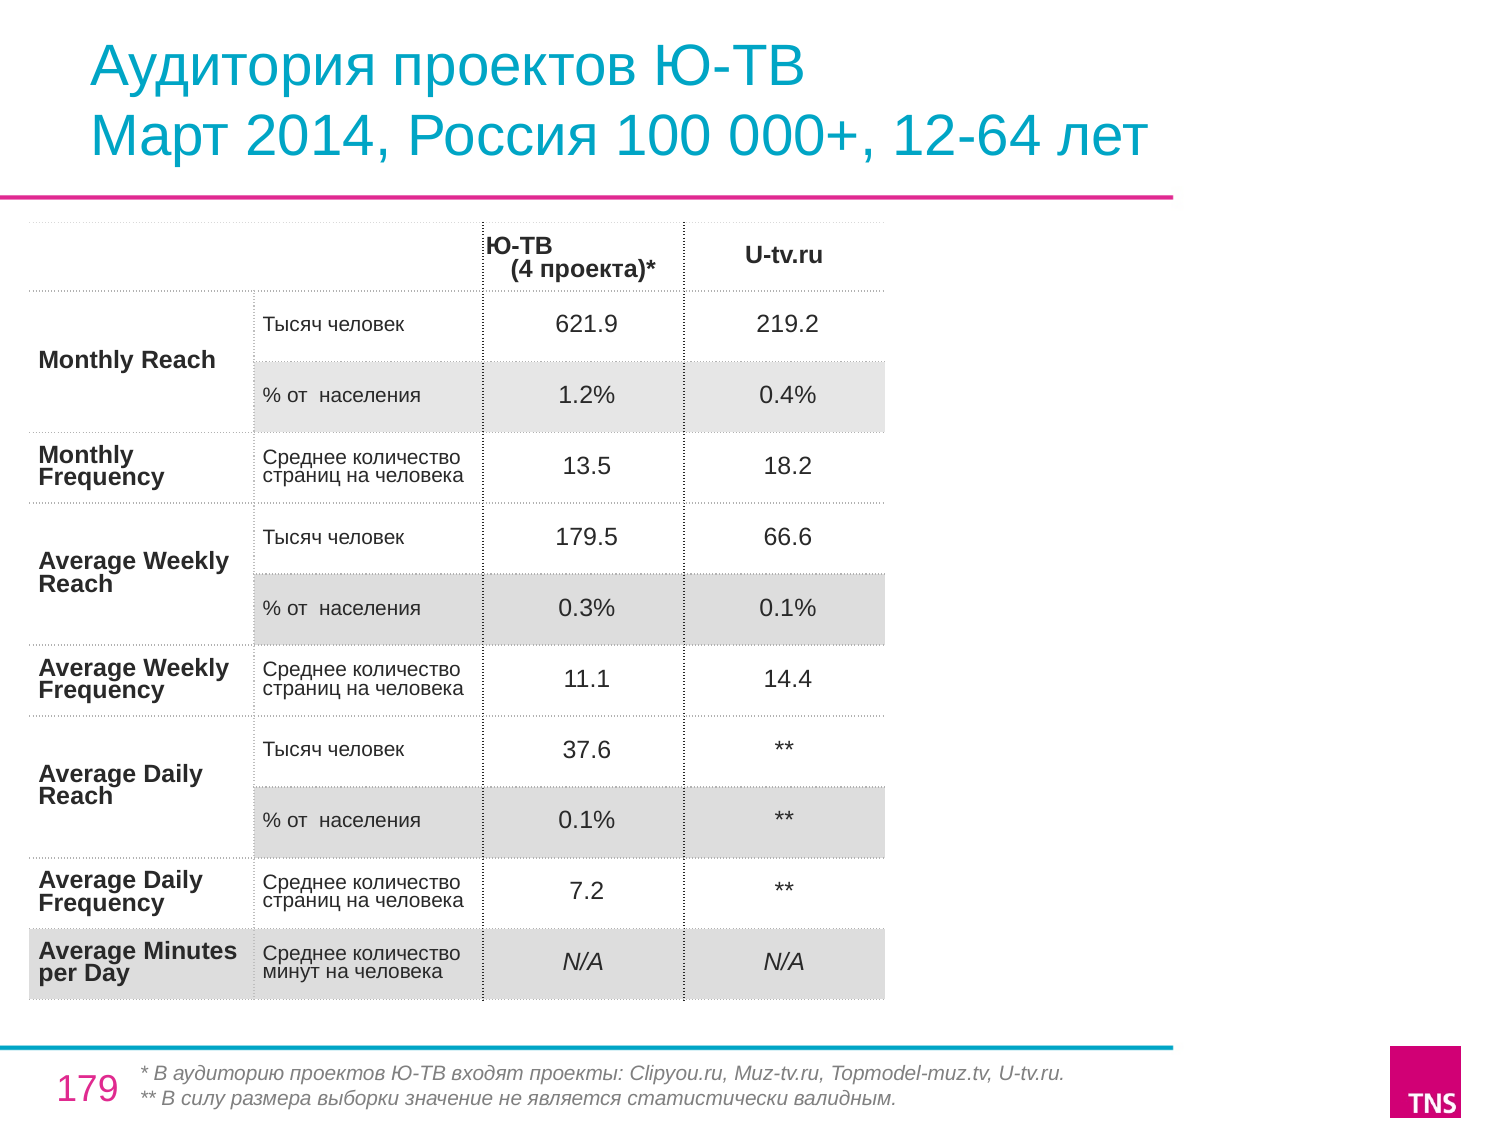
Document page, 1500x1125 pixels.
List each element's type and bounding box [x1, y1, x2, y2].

table_header [29, 223, 885, 291]
picture [0, 0, 1500, 1125]
title [74, 8, 1476, 187]
table_cell [29, 291, 885, 999]
text_box [124, 1052, 1463, 1117]
slide_number [40, 1055, 392, 1125]
